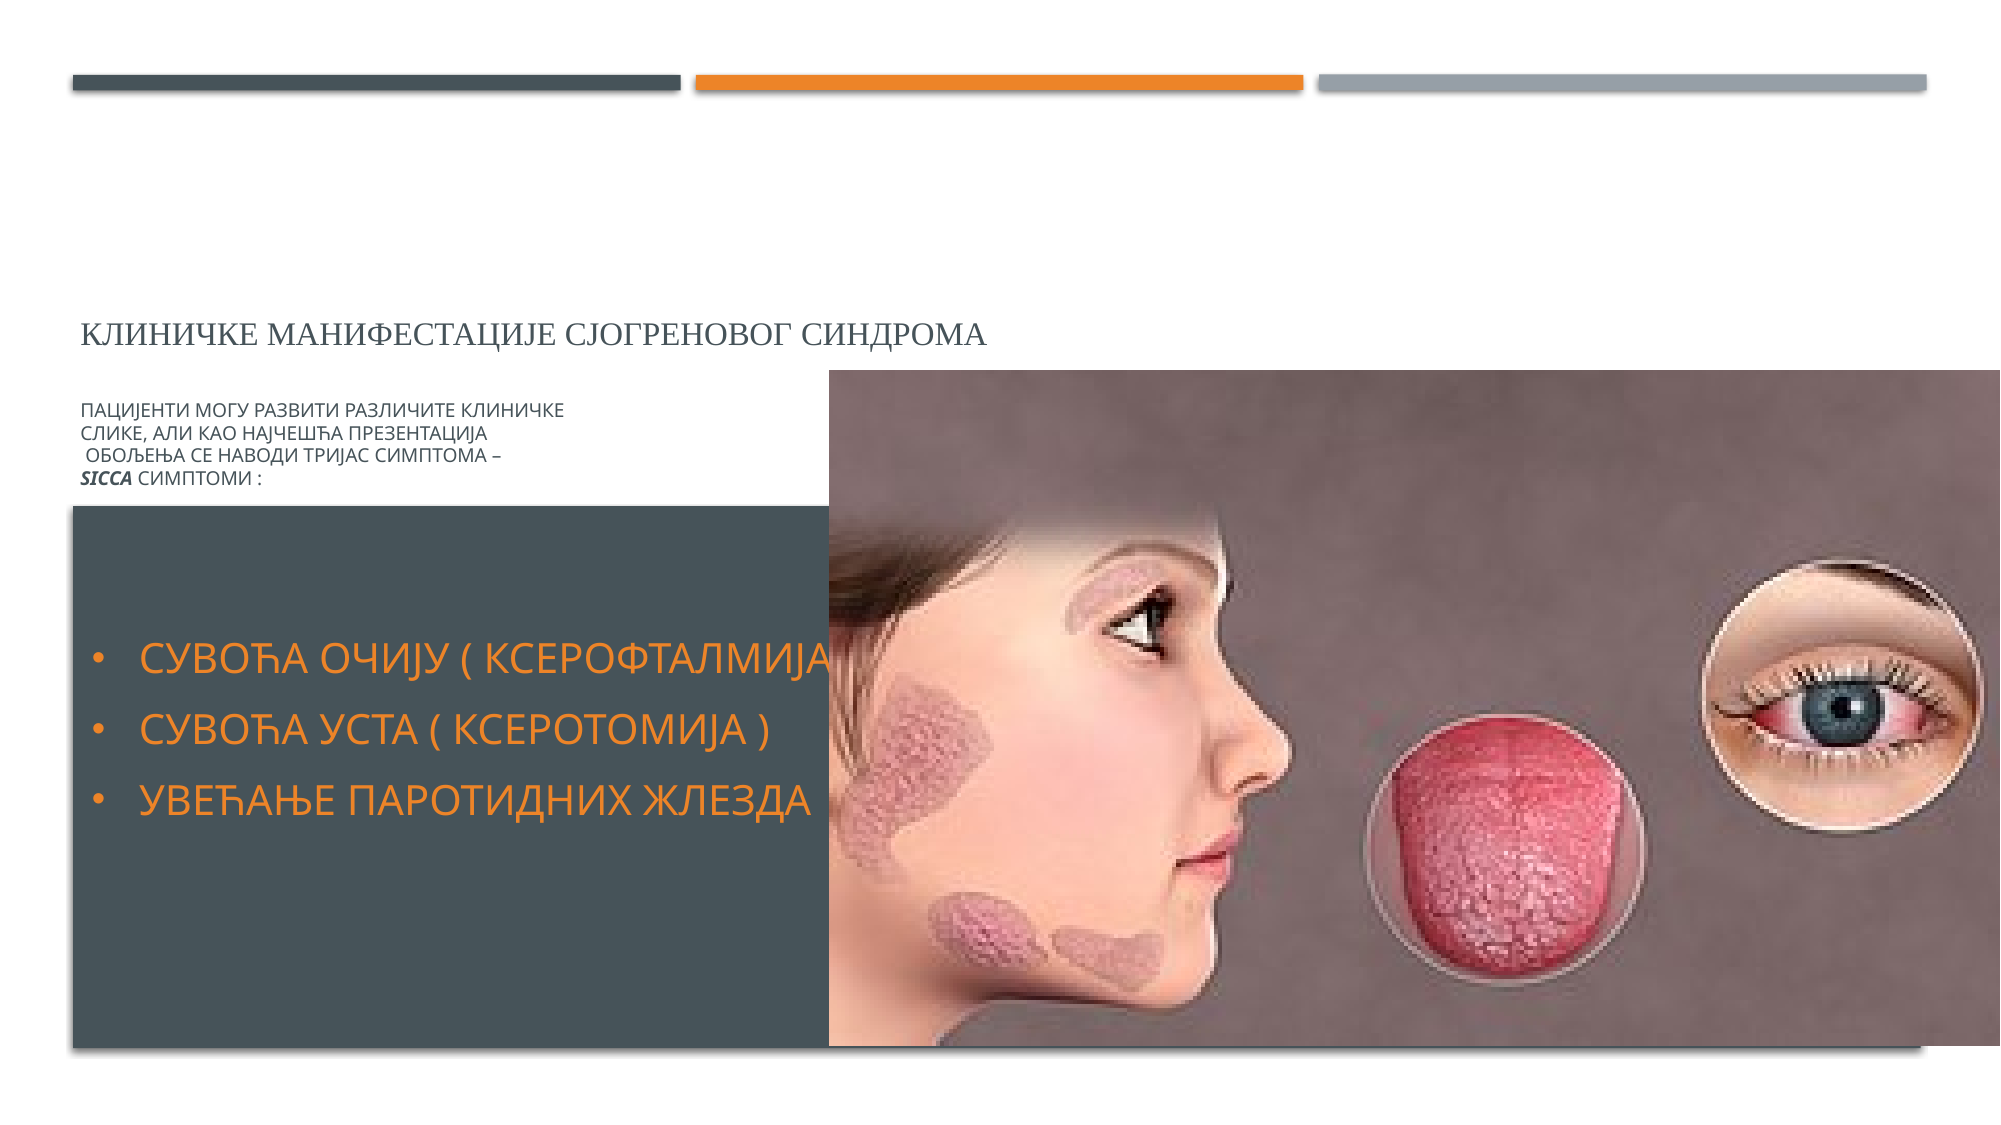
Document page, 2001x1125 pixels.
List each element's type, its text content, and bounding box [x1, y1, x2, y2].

picture [829, 370, 2000, 1046]
title Клиничке манифестације Сјогреновог синдрома пацијенти могу развити различите клиничке слике, али као најчешћа презентација обољења се наводи тријас симптома – sicca симптоми : [65, 300, 1869, 543]
subtitle сувоћа очију ( ксерофталмија) сувоћа уста ( ксеротомија ) увећање паротидних жлезда [76, 624, 823, 722]
